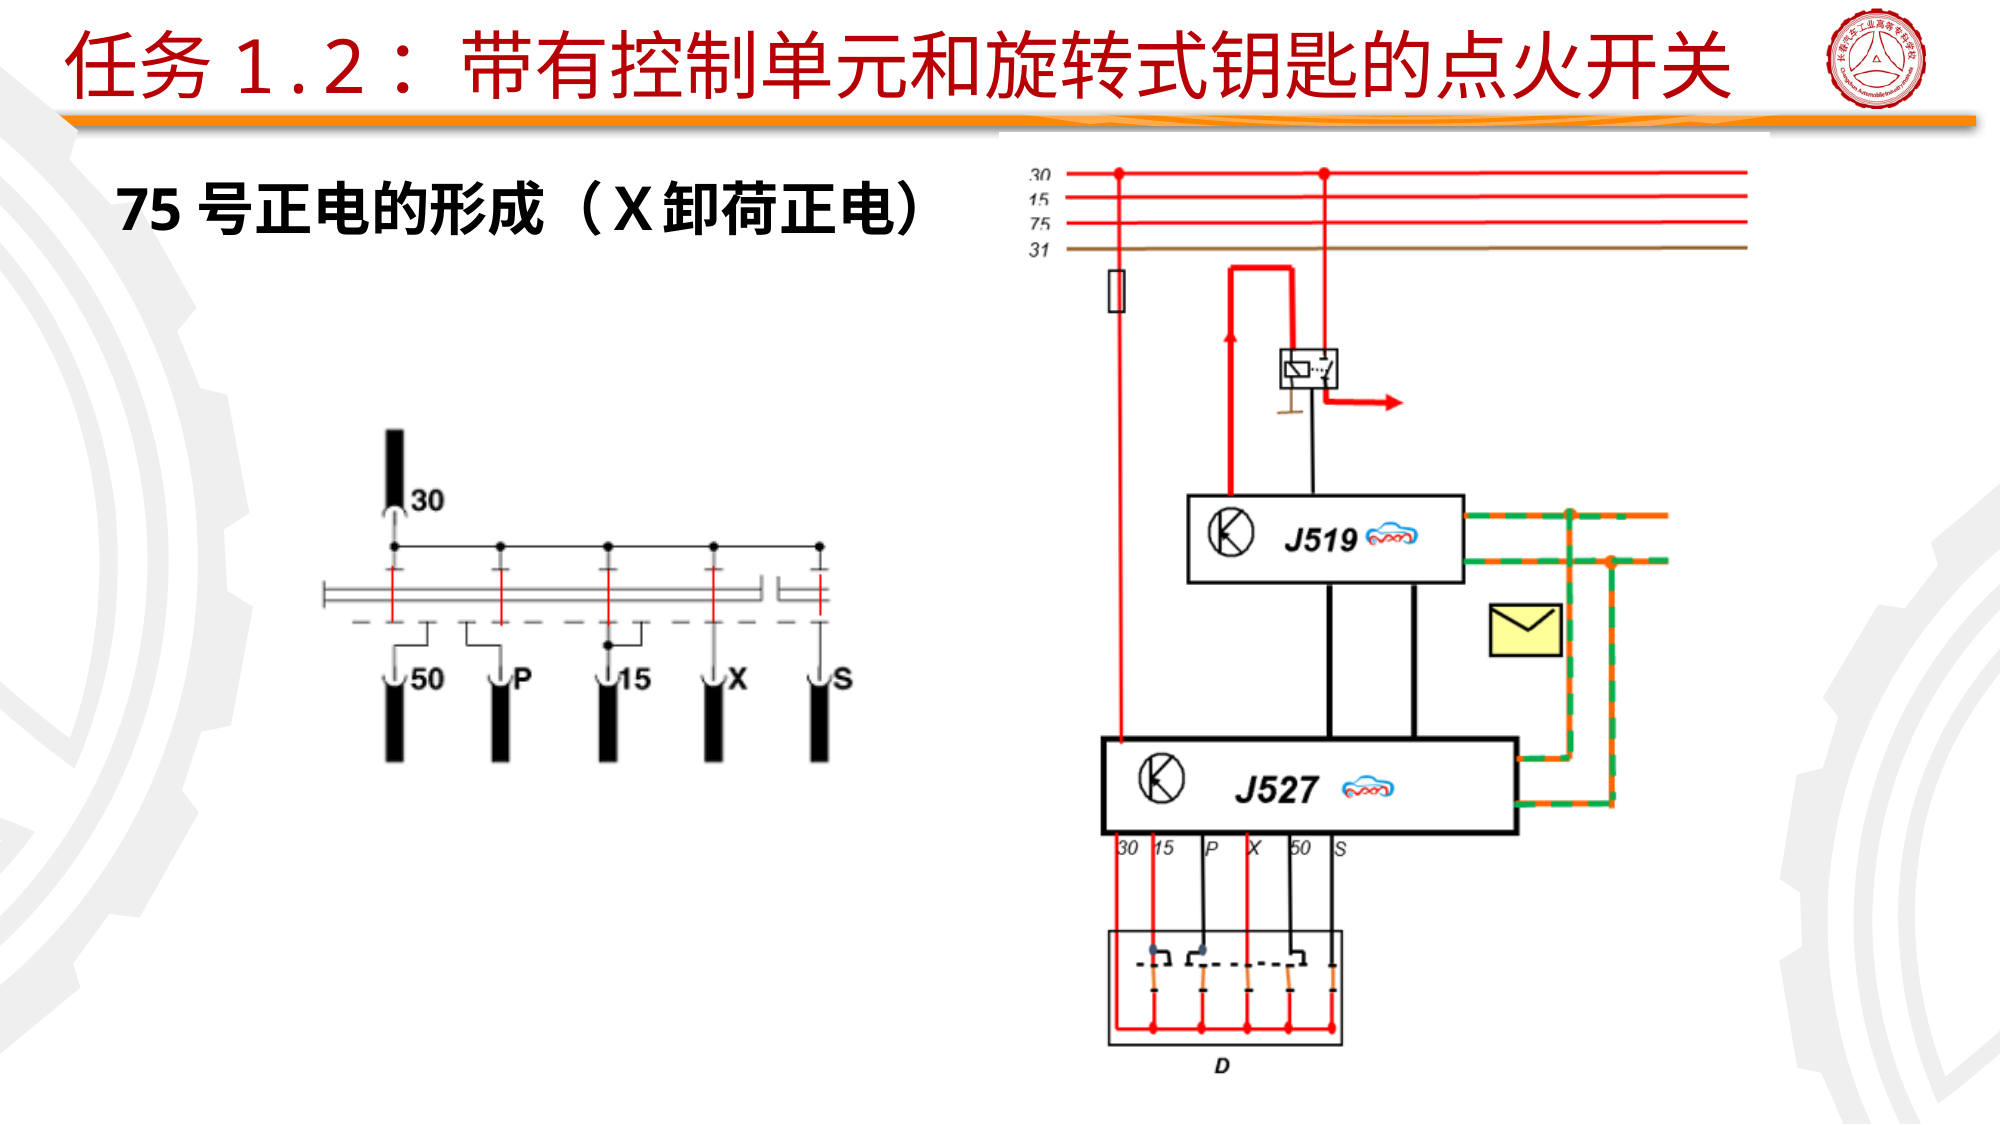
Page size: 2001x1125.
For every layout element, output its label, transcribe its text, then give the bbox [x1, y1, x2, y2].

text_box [287, 414, 858, 781]
picture [1826, 8, 1926, 109]
picture [999, 132, 1770, 1094]
text_box 75号正电的形成（Ｘ卸荷正电） [101, 164, 969, 250]
text_box 任务1.2：带有控制单元和旋转式钥匙的点火开关 [49, 21, 1752, 121]
